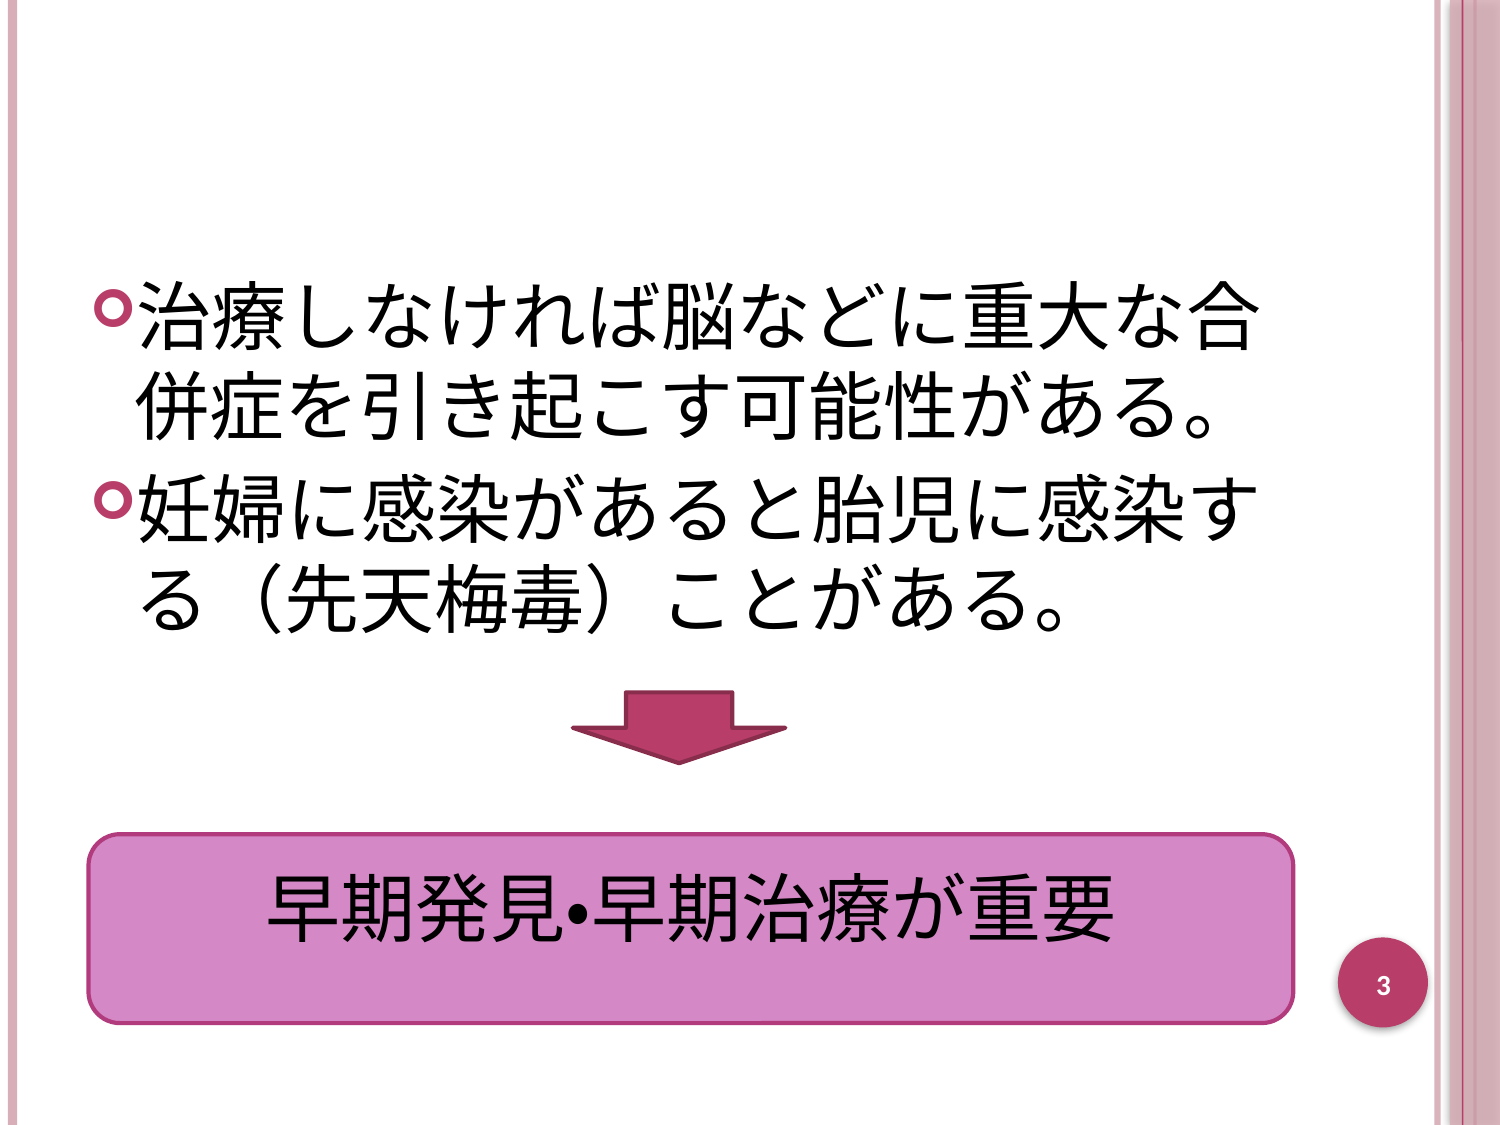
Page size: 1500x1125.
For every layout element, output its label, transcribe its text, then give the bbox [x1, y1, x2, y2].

text_box 早期発見・早期治療が重要 [86, 832, 1296, 1026]
slide_number 3 [1333, 940, 1434, 1027]
list 治療しなければ脳などに重大な合併症を引き起こす可能性がある。 妊婦に感染があると胎児に感染する（先天梅毒）ことがある。 [75, 262, 1300, 1062]
text_box [570, 690, 788, 766]
